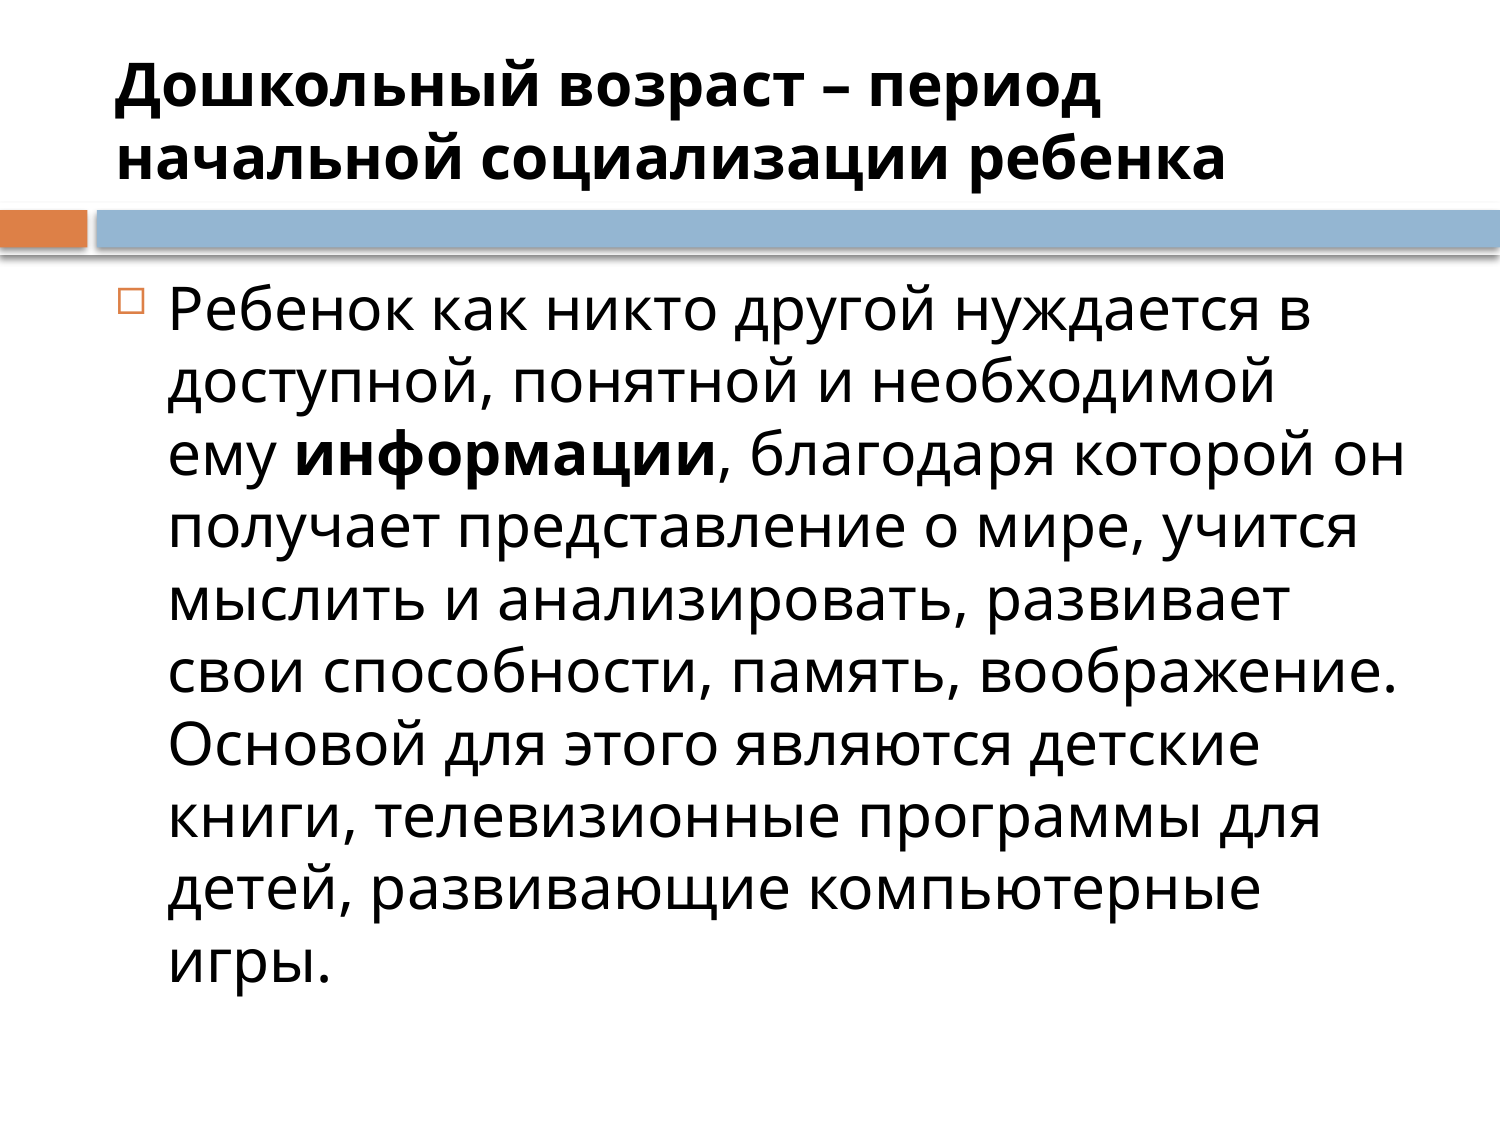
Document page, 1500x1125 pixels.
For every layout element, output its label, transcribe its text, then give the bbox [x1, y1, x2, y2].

title Дошкольный возраст – период начальной социализации ребенка [100, 37, 1438, 200]
list Ребенок как никто другой нуждается в доступной, понятной и необходимой ему информации, благодаря которой он получает представление о мире, учится мыслить и анализировать, развивает свои способности, память, воображение. Основой для этого являются детские книги, телевизионные программы для детей, развивающие компьютерные игры. [100, 262, 1438, 1000]
